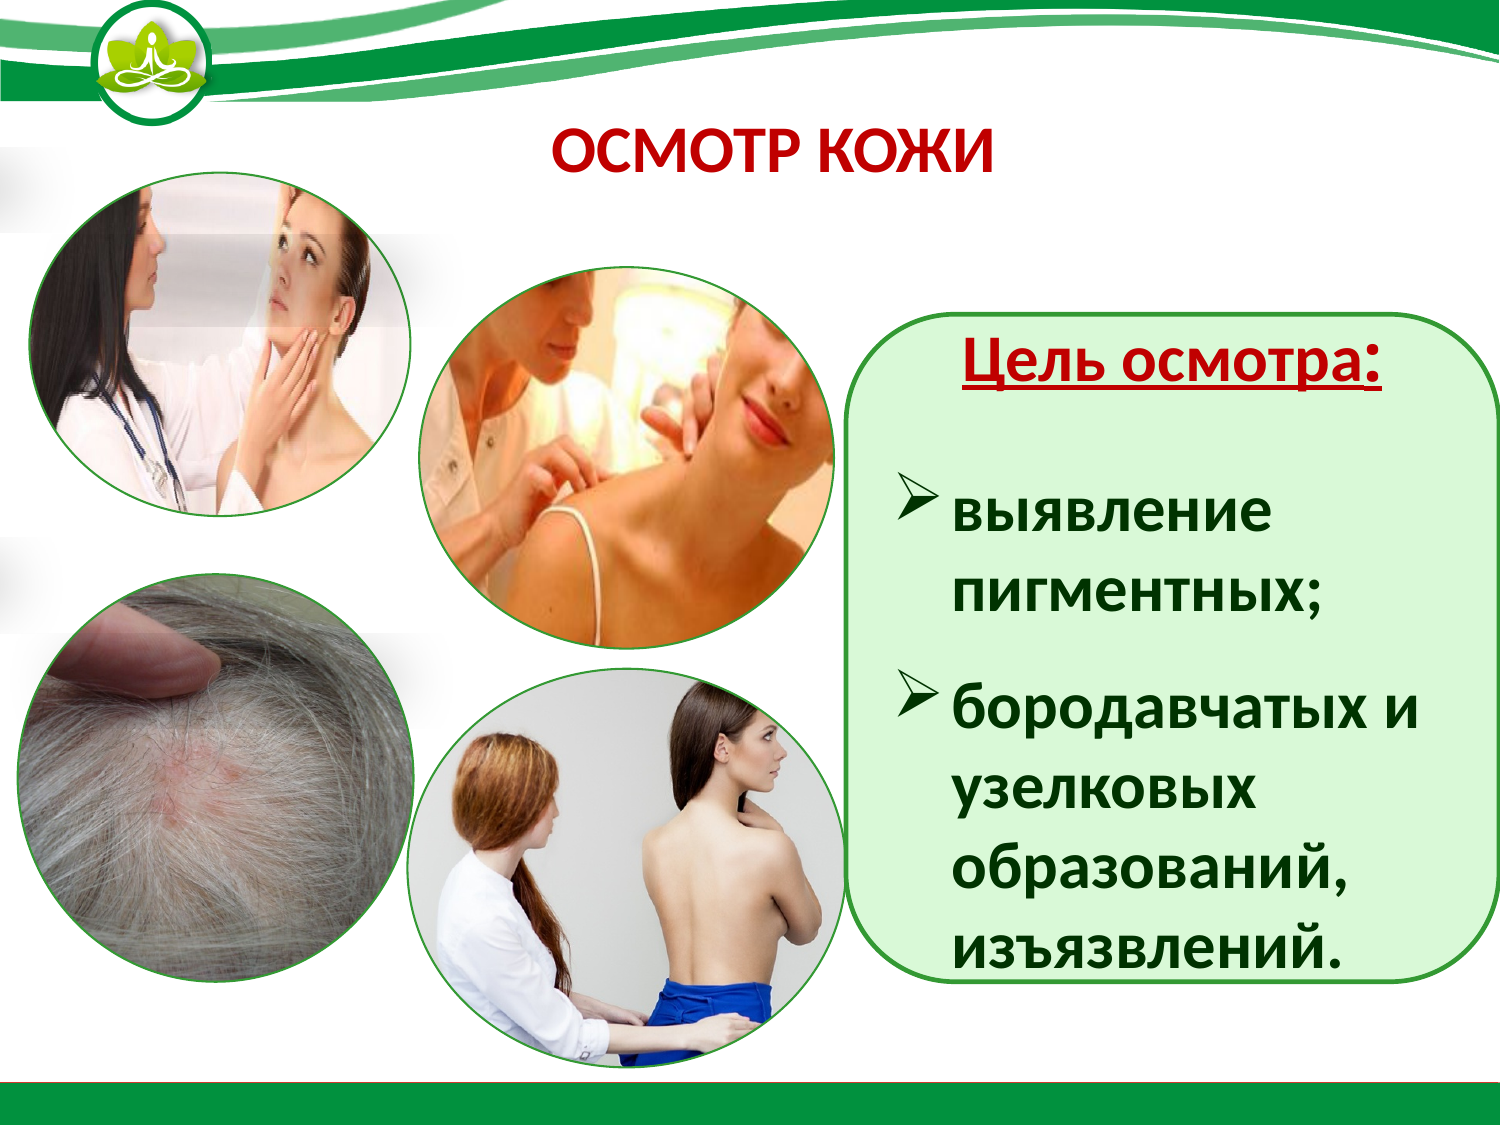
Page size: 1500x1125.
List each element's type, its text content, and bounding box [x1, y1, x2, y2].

picture [418, 266, 835, 649]
picture [0, 1081, 1500, 1125]
text_box Цель осмотра: выявление пигментных; бородавчатых и узелковых образований, изъязвлений. [845, 314, 1499, 982]
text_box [0, 0, 1500, 129]
picture [29, 172, 411, 517]
picture [17, 573, 847, 1068]
text_box ОСМОТР КОЖИ [88, 138, 1459, 193]
